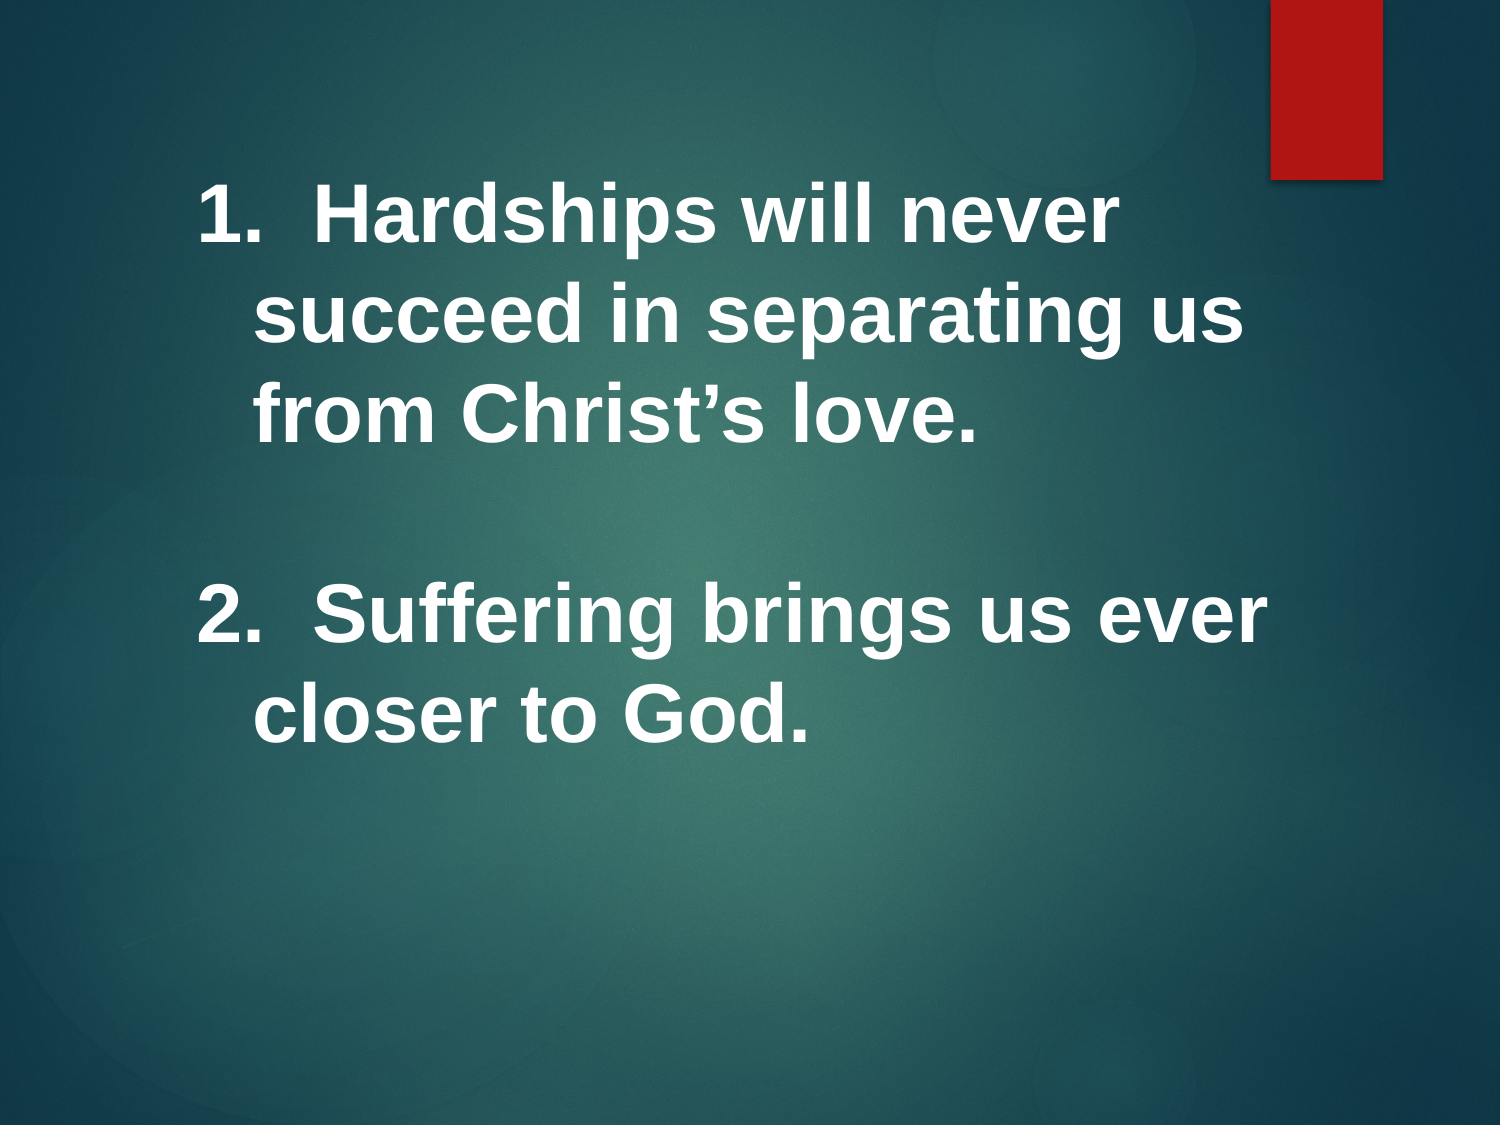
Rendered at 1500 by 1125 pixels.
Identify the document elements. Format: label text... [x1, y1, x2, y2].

text_box Hardships will never succeed in separating us from Christ’s love. Suffering brings us ever closer to God. [181, 151, 1434, 767]
